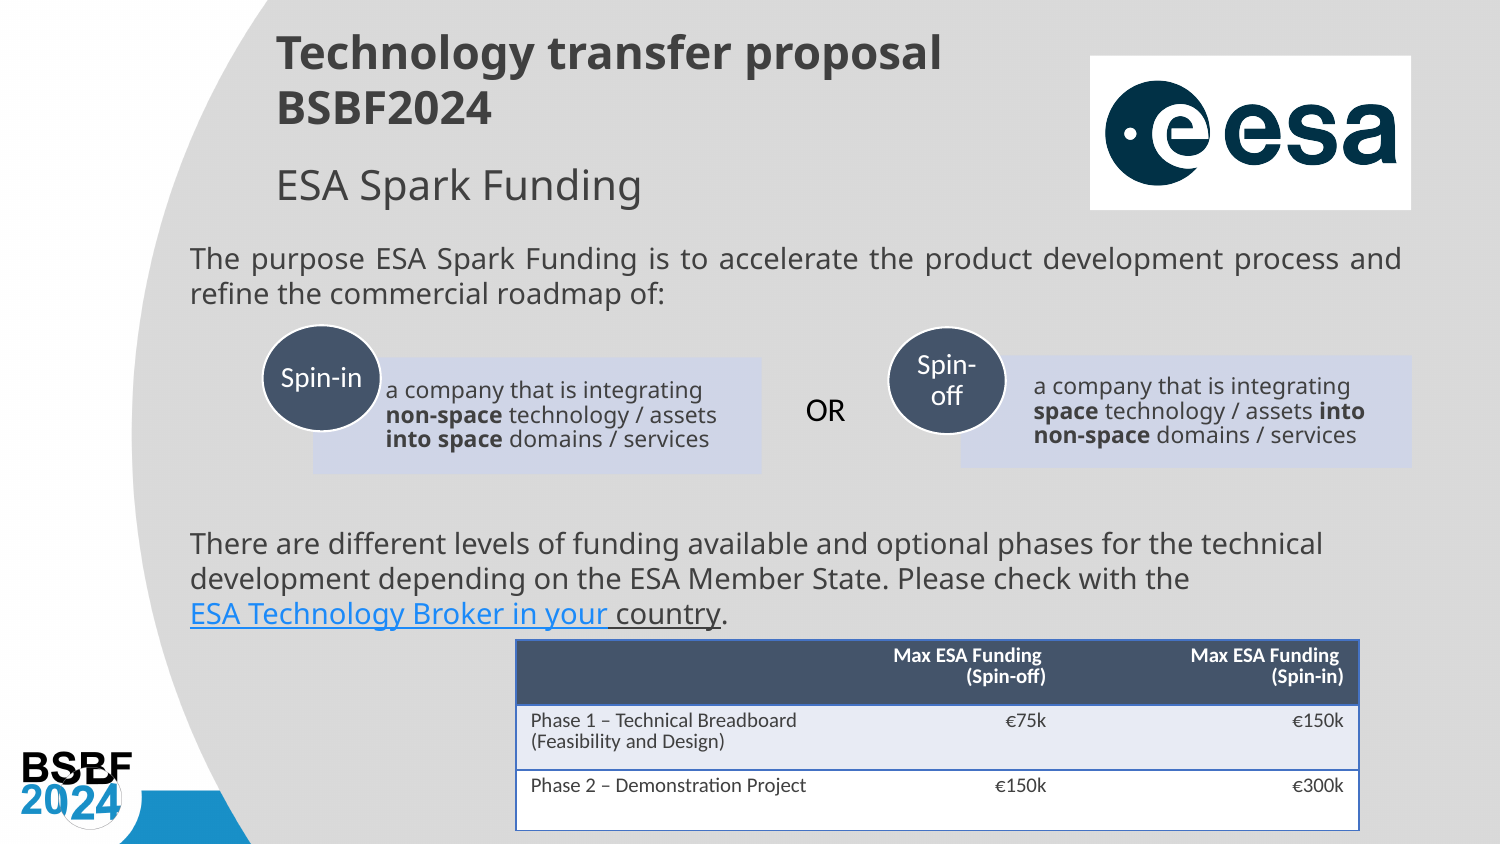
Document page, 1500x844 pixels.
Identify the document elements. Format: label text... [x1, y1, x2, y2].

text_box Technology transfer proposal BSBF2024 ESA Spark Funding [260, 15, 1000, 203]
table_cell Phase 2 – Demonstration Project [517, 771, 832, 830]
picture [0, 0, 1500, 844]
table_header [517, 641, 832, 704]
table_cell €75k [832, 706, 1062, 769]
table_cell Phase 1 – Technical Breadboard (Feasibility and Design) [517, 706, 832, 769]
table_cell €300k [1062, 771, 1358, 830]
text_box The purpose ESA Spark Funding is to accelerate the product development process and refine the commercial roadmap of: There are different levels of funding available and optional phases for the technical development depending on the ESA Member State. Please check with the ESA Technology Broker in your country. [174, 203, 1419, 643]
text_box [262, 298, 1359, 528]
table_cell €150k [1062, 706, 1358, 769]
table_cell €150k [832, 771, 1062, 830]
table_header Max ESA Funding (Spin-in) [1062, 641, 1358, 704]
table_header Max ESA Funding (Spin-off) [832, 641, 1062, 704]
